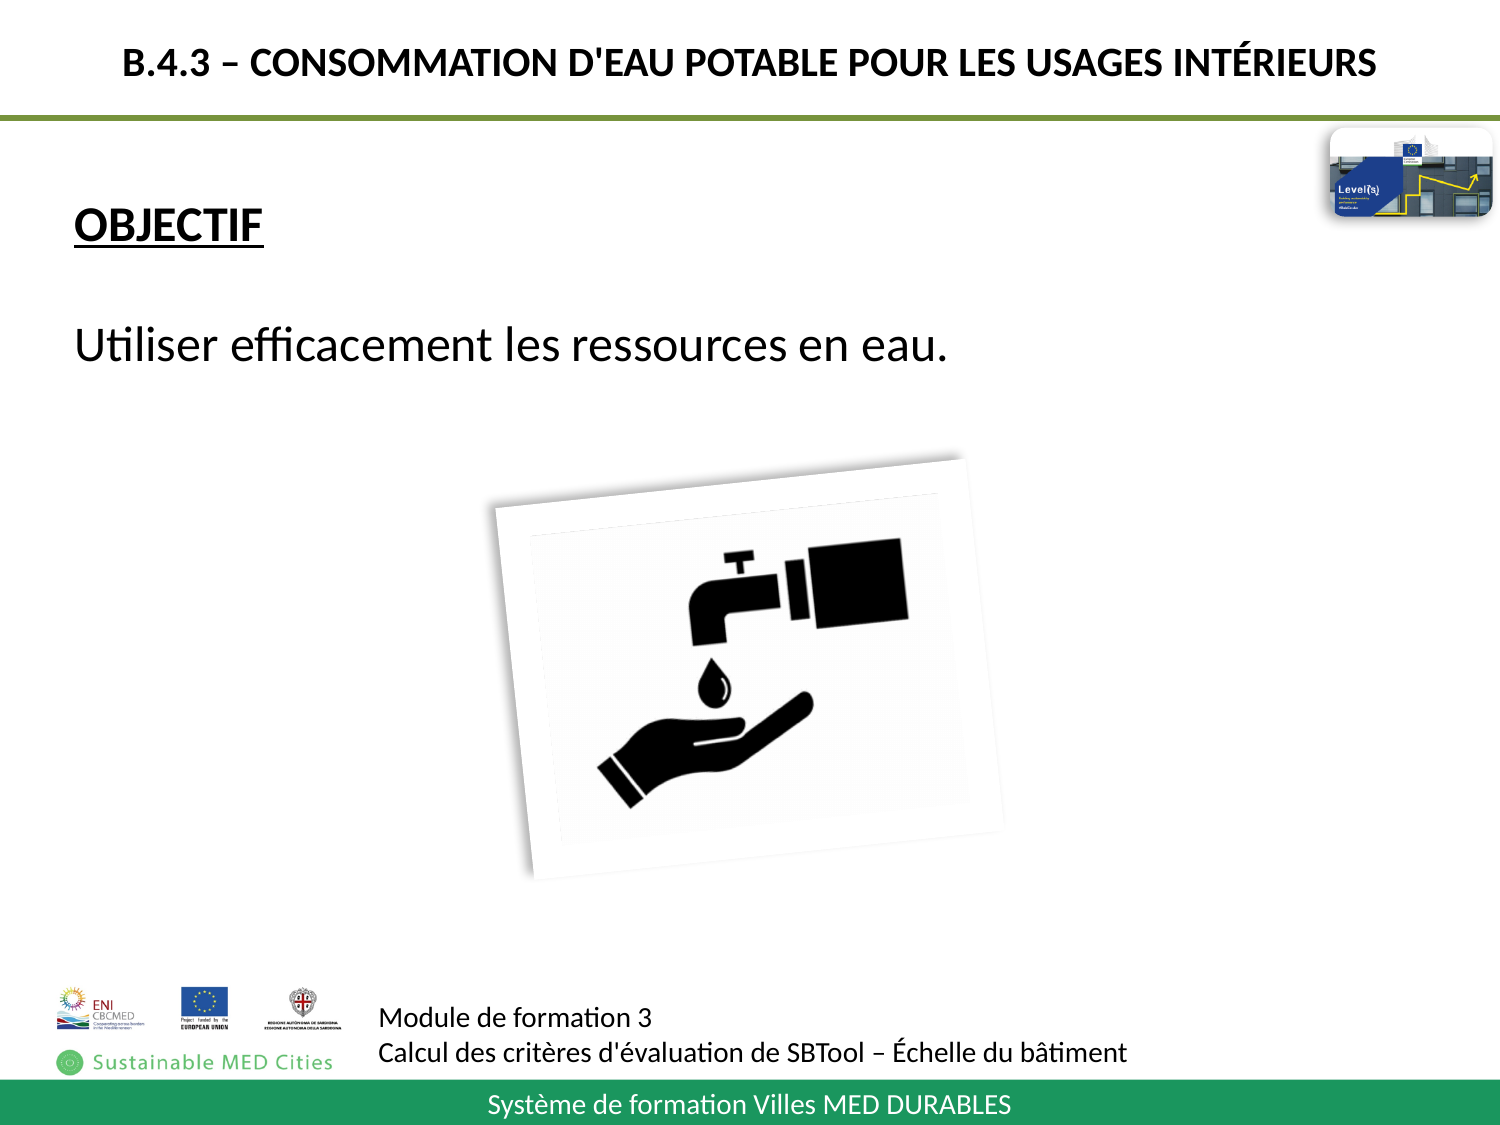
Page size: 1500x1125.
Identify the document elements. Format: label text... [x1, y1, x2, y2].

picture [530, 494, 969, 845]
title B.4.3 – CONSOMMATION D'EAU POTABLE POUR LES USAGES INTÉRIEURS [0, 0, 1500, 121]
list OBJECTIF Utiliser efficacement les ressources en eau. [59, 184, 1441, 920]
picture [1329, 127, 1493, 217]
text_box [0, 972, 1500, 1125]
